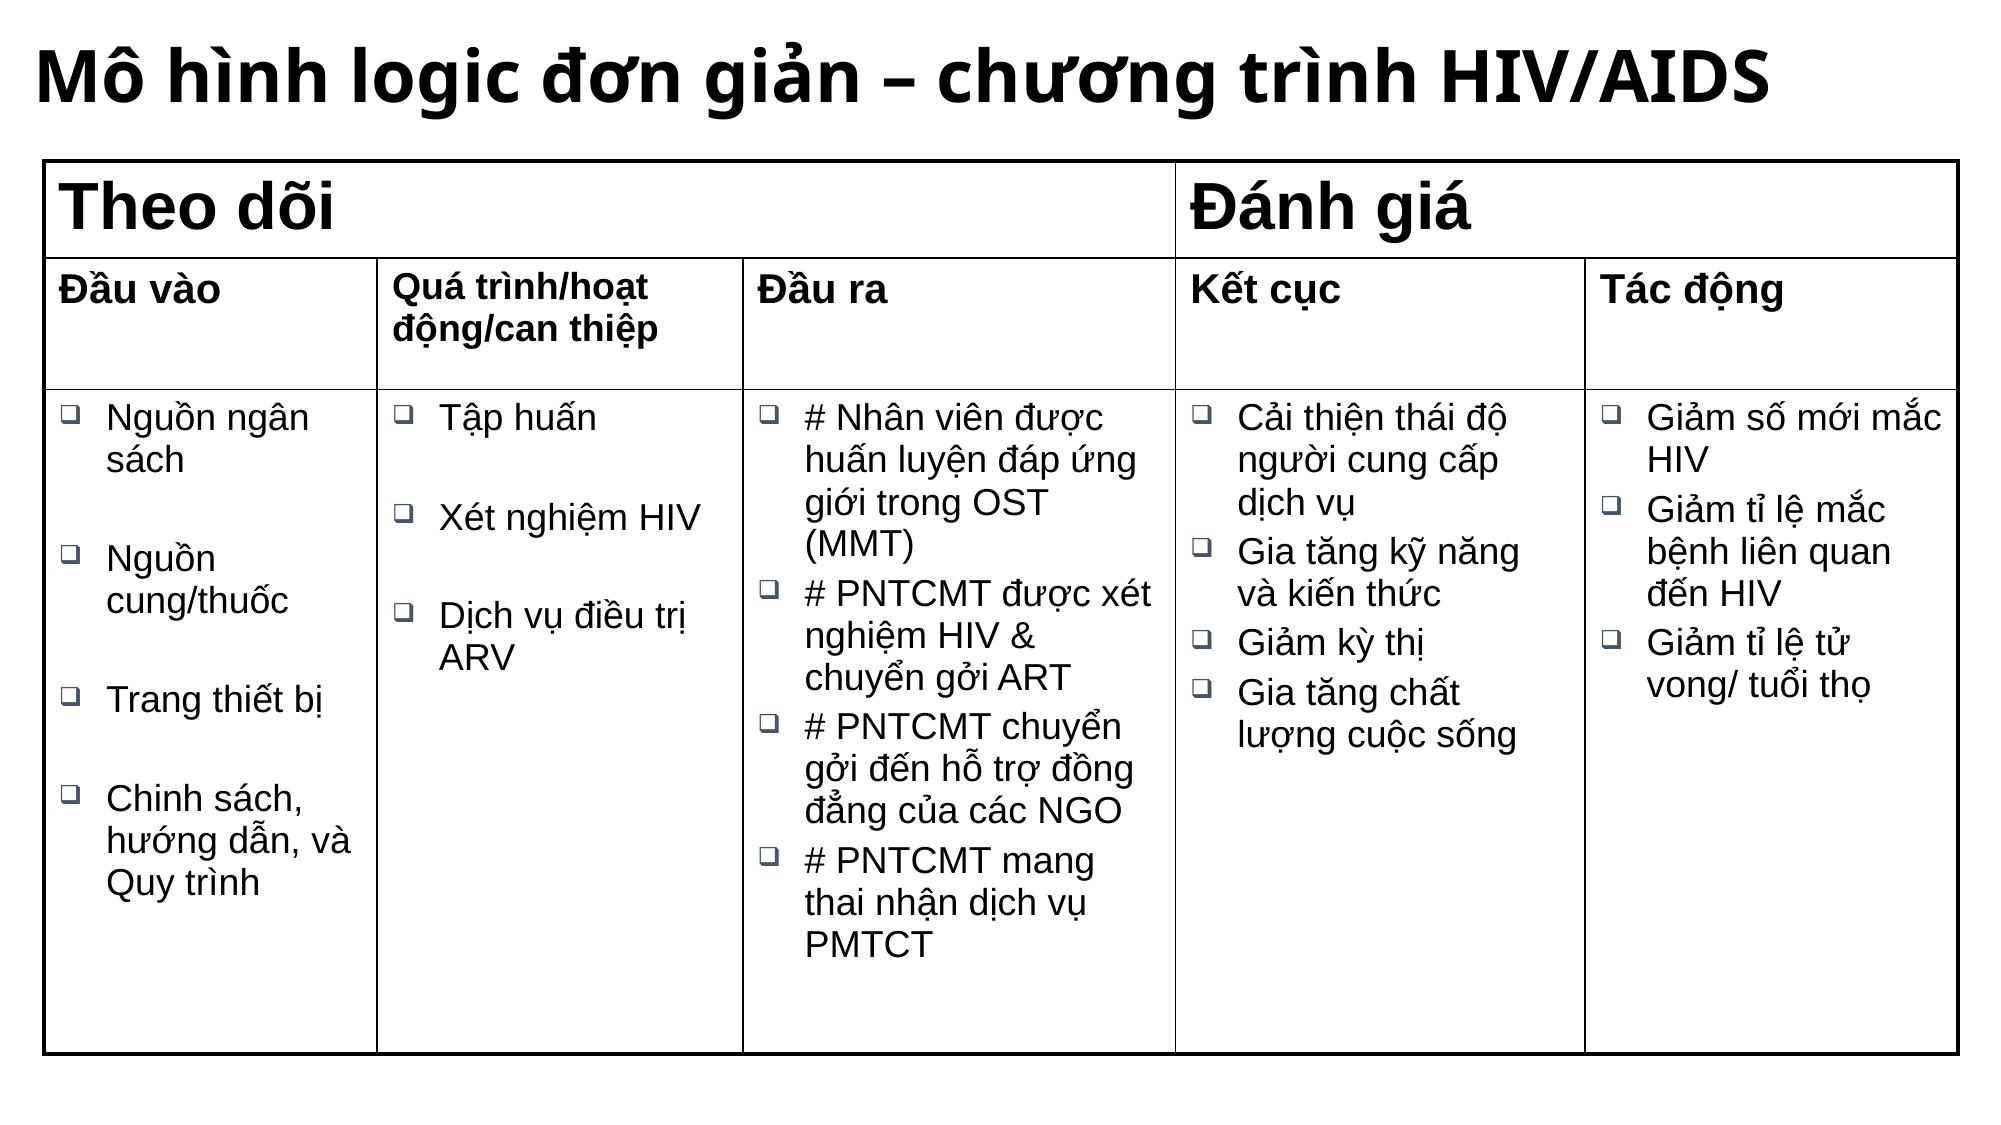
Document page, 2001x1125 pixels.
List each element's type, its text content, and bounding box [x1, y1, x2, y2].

table_cell Cải thiện thái độ người cung cấp dịch vụ Gia tăng kỹ năng và kiến thức Giảm kỳ thị Gia tăng chất lượng cuộc sống [1176, 390, 1584, 1052]
table_cell Quá trình/hoạt động/can thiệp [378, 259, 742, 389]
table_header Đánh giá [1176, 163, 1956, 257]
table_cell # Nhân viên được huấn luyện đáp ứng giới trong OST (MMT) # PNTCMT được xét nghiệm HIV & chuyển gởi ART # PNTCMT chuyển gởi đến hỗ trợ đồng đẳng của các NGO # PNTCMT mang thai nhận dịch vụ PMTCT [744, 390, 1175, 1052]
table_cell Nguồn ngân sách Nguồn cung/thuốc Trang thiết bị Chinh sách, hướng dẫn, và Quy trình [46, 390, 376, 1052]
title Mô hình logic đơn giản – chương trình HIV/AIDS [18, 9, 2000, 149]
table_cell Tập huấn Xét nghiệm HIV Dịch vụ điều trị ARV [378, 390, 742, 1052]
table_cell Kết cục [1176, 259, 1584, 389]
table_cell Đầu ra [744, 259, 1175, 389]
table_cell Đầu vào [46, 259, 376, 389]
table_cell Giảm số mới mắc HIV Giảm tỉ lệ mắc bệnh liên quan đến HIV Giảm tỉ lệ tử vong/ tuổi thọ [1586, 390, 1956, 1052]
table_cell Tác động [1586, 259, 1956, 389]
table_header Theo dõi [46, 163, 1175, 257]
